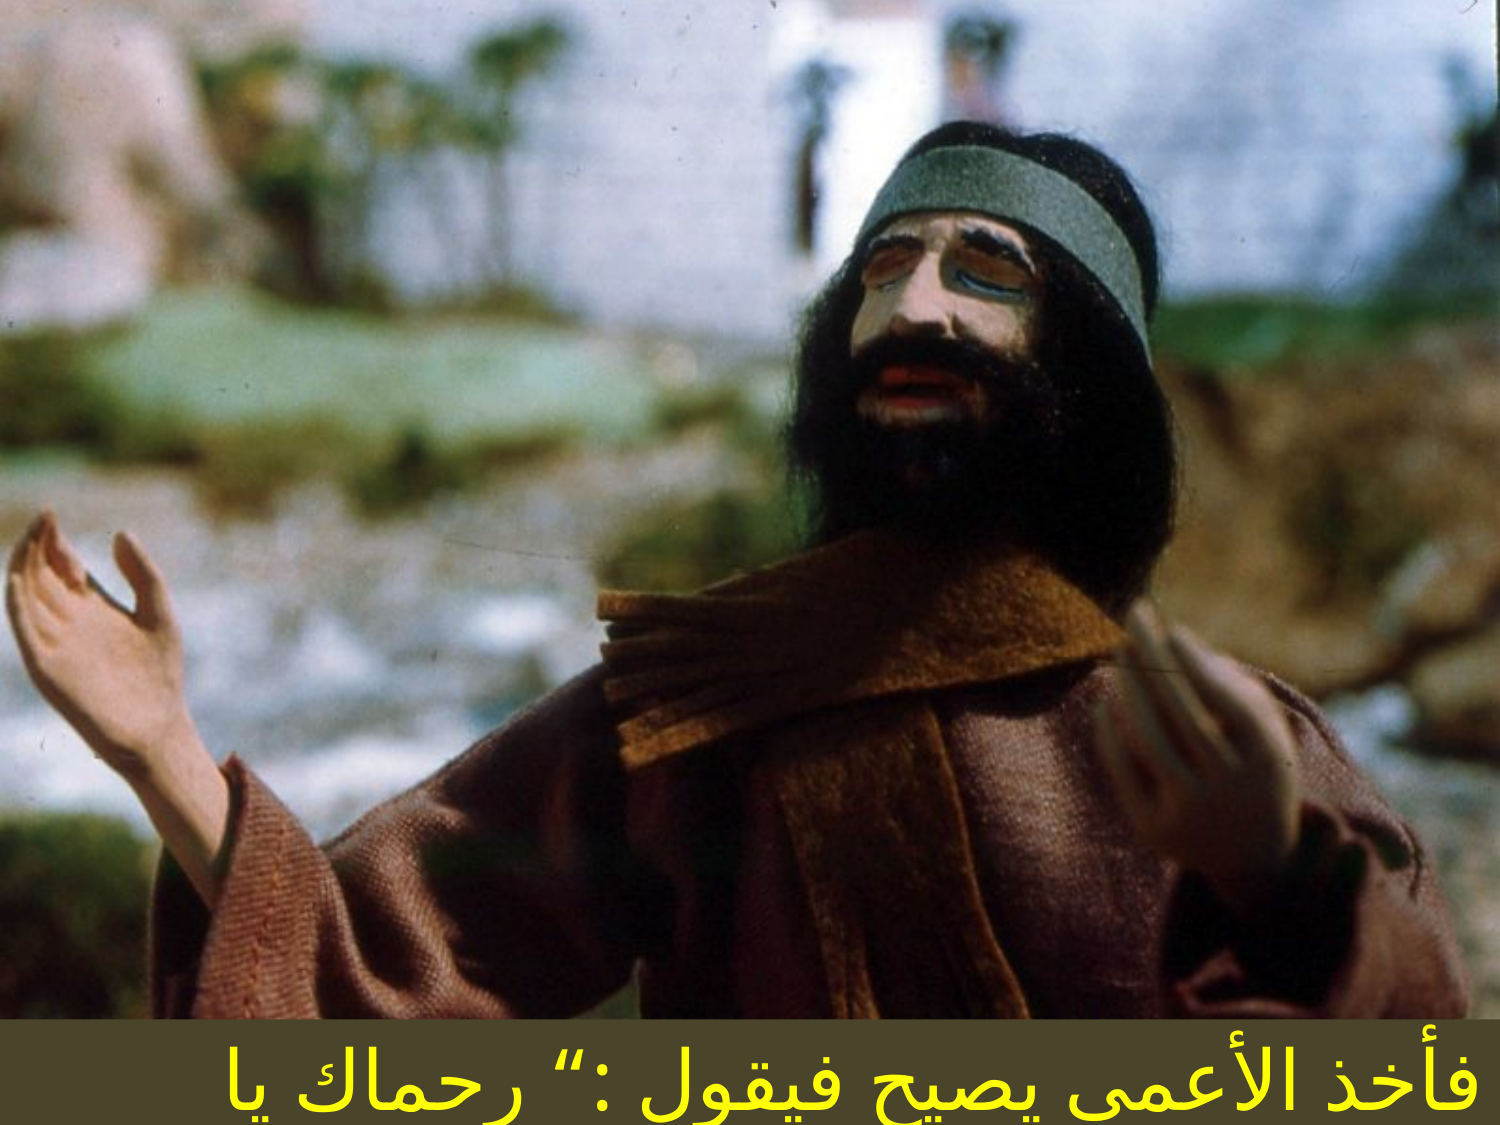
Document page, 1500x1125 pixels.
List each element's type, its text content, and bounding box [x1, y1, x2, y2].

picture [0, 0, 1500, 1020]
text_box فأخذ الأعمى يصيح فيقول :“ رحماك يا يسوع ابن داود [0, 1026, 1500, 1125]
